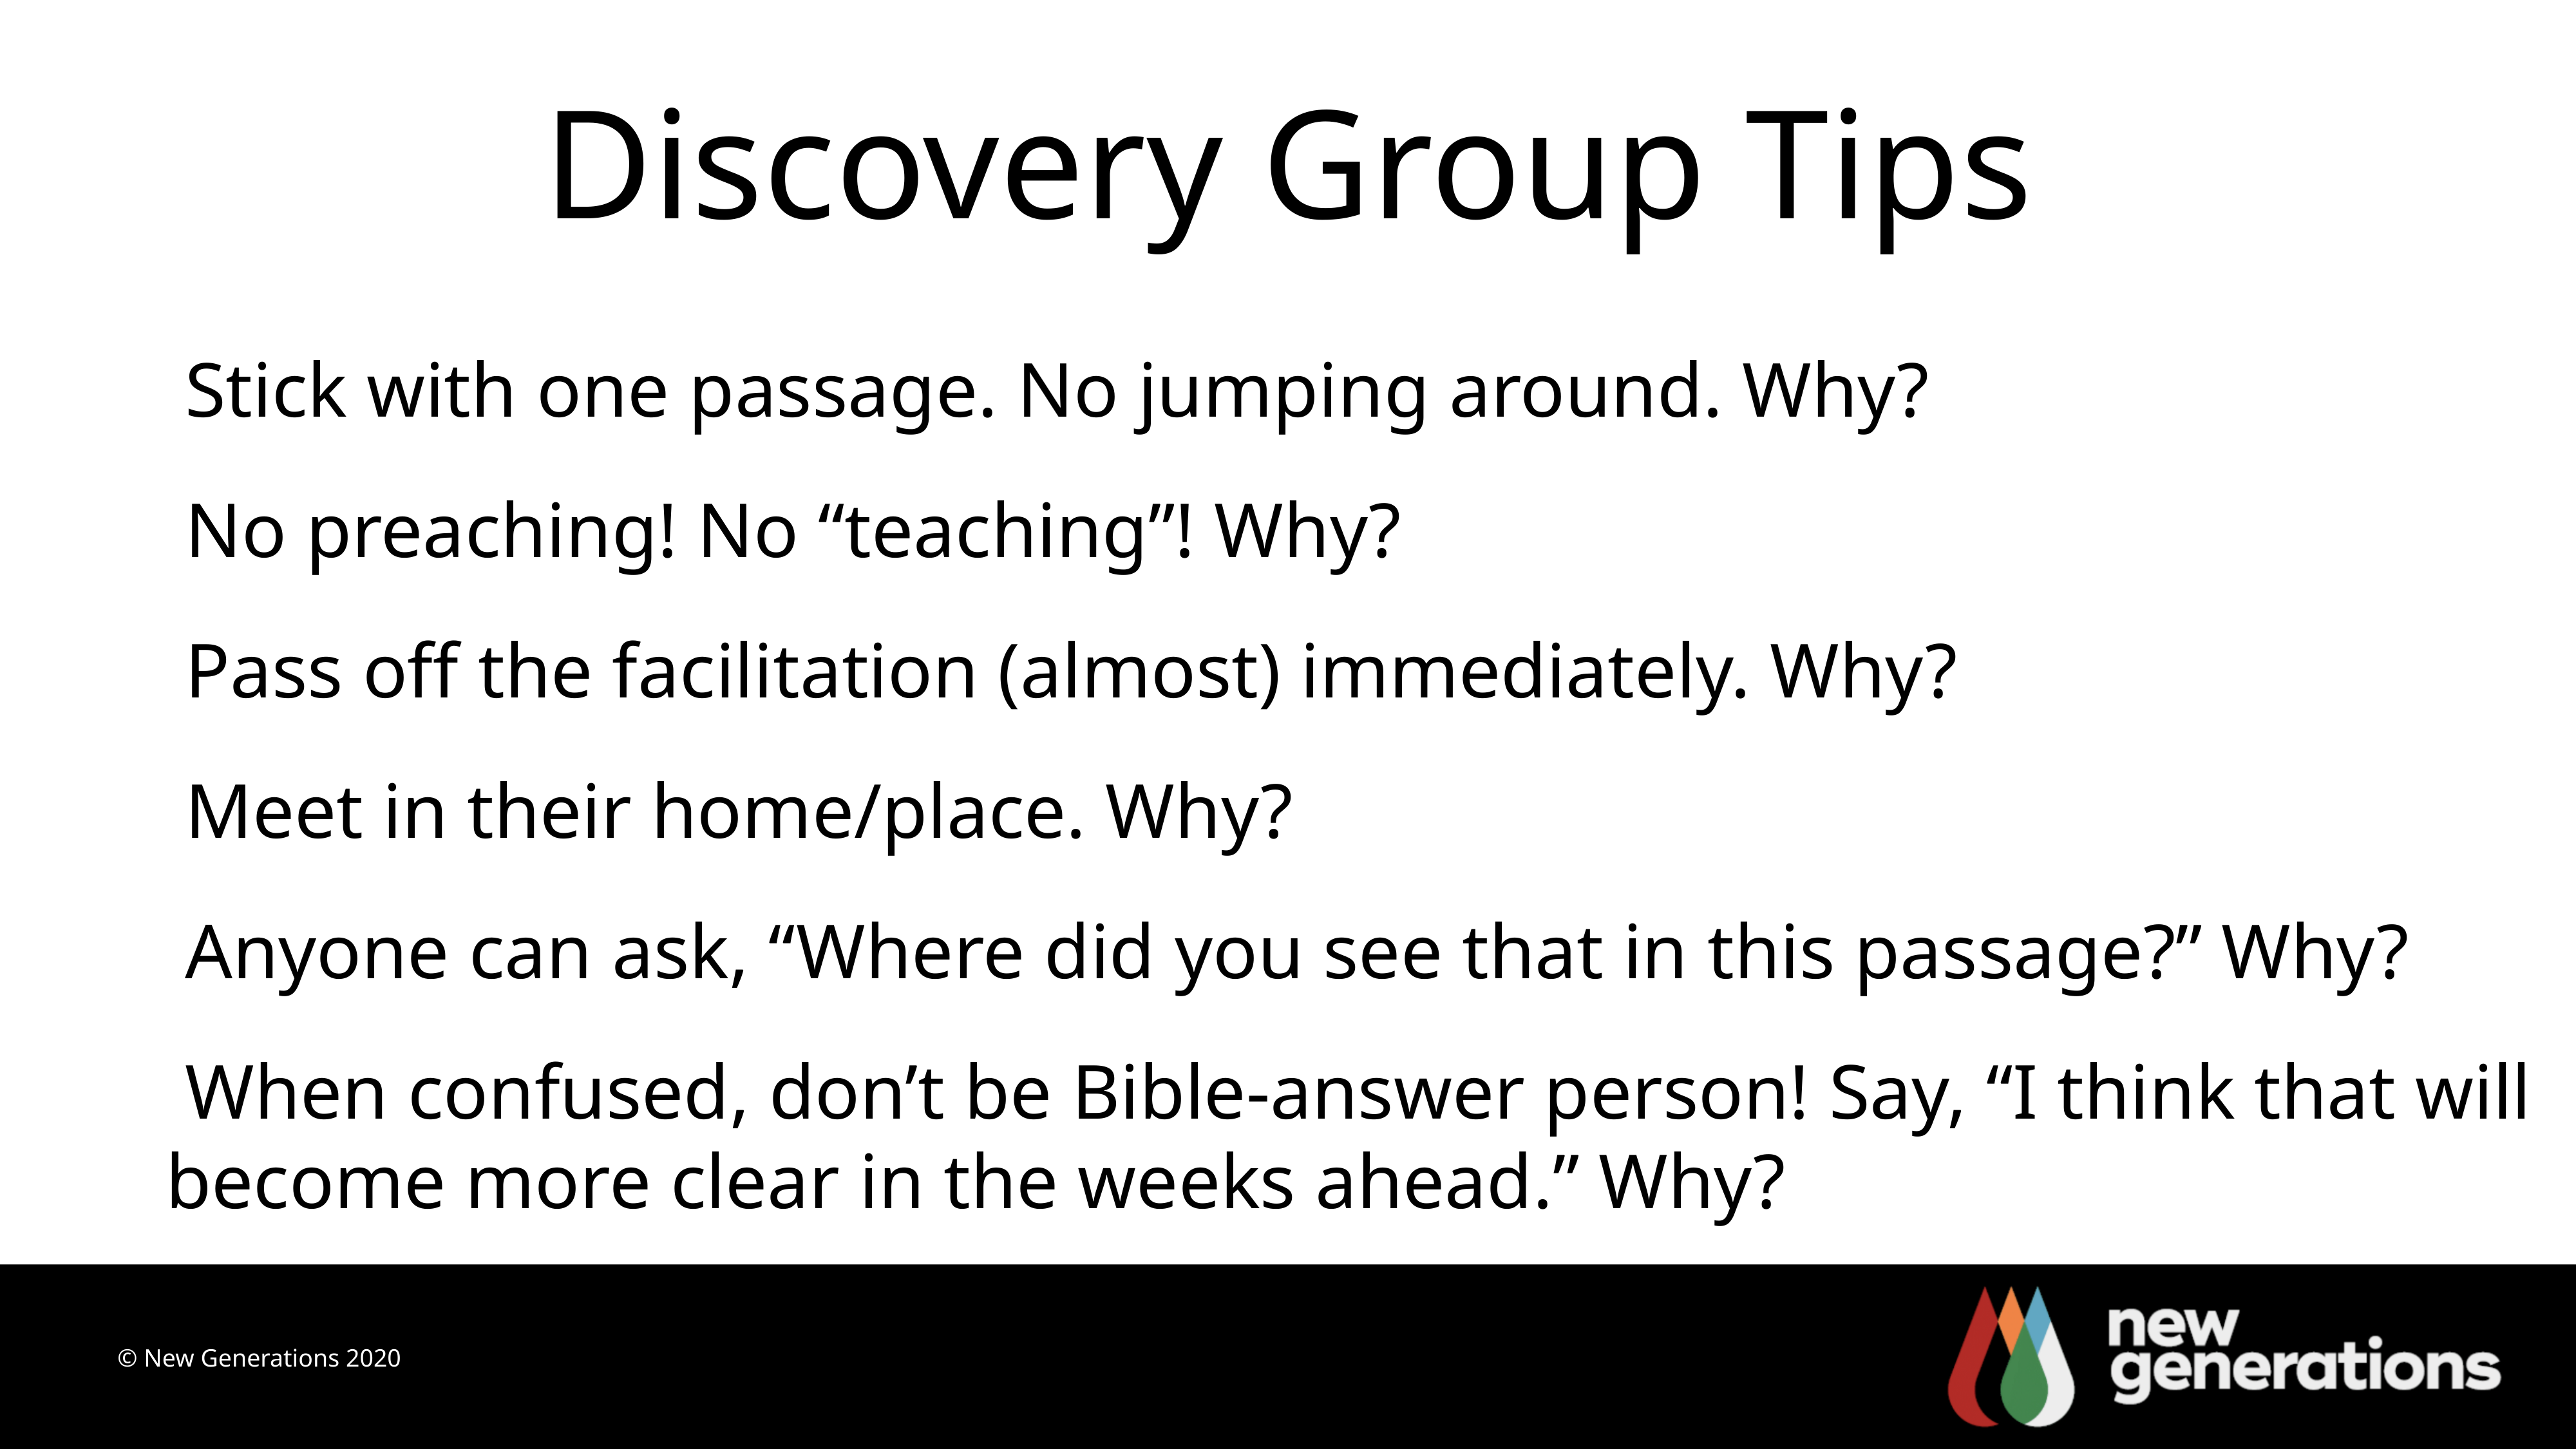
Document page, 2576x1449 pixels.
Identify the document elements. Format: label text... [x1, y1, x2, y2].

title Discovery Group Tips [178, 37, 2398, 279]
list Stick with one passage. No jumping around. Why? No preaching! No “teaching”! Why? Pass off the facilitation (almost) immediately. Why? Meet in their home/place. Why? Anyone can ask, “Where did you see that in this passage?” Why? When confused, don’t be Bible-answer person! Say, “I think that will become more clear in the weeks ahead.” Why? [117, 332, 2576, 1264]
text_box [0, 1264, 2576, 1449]
